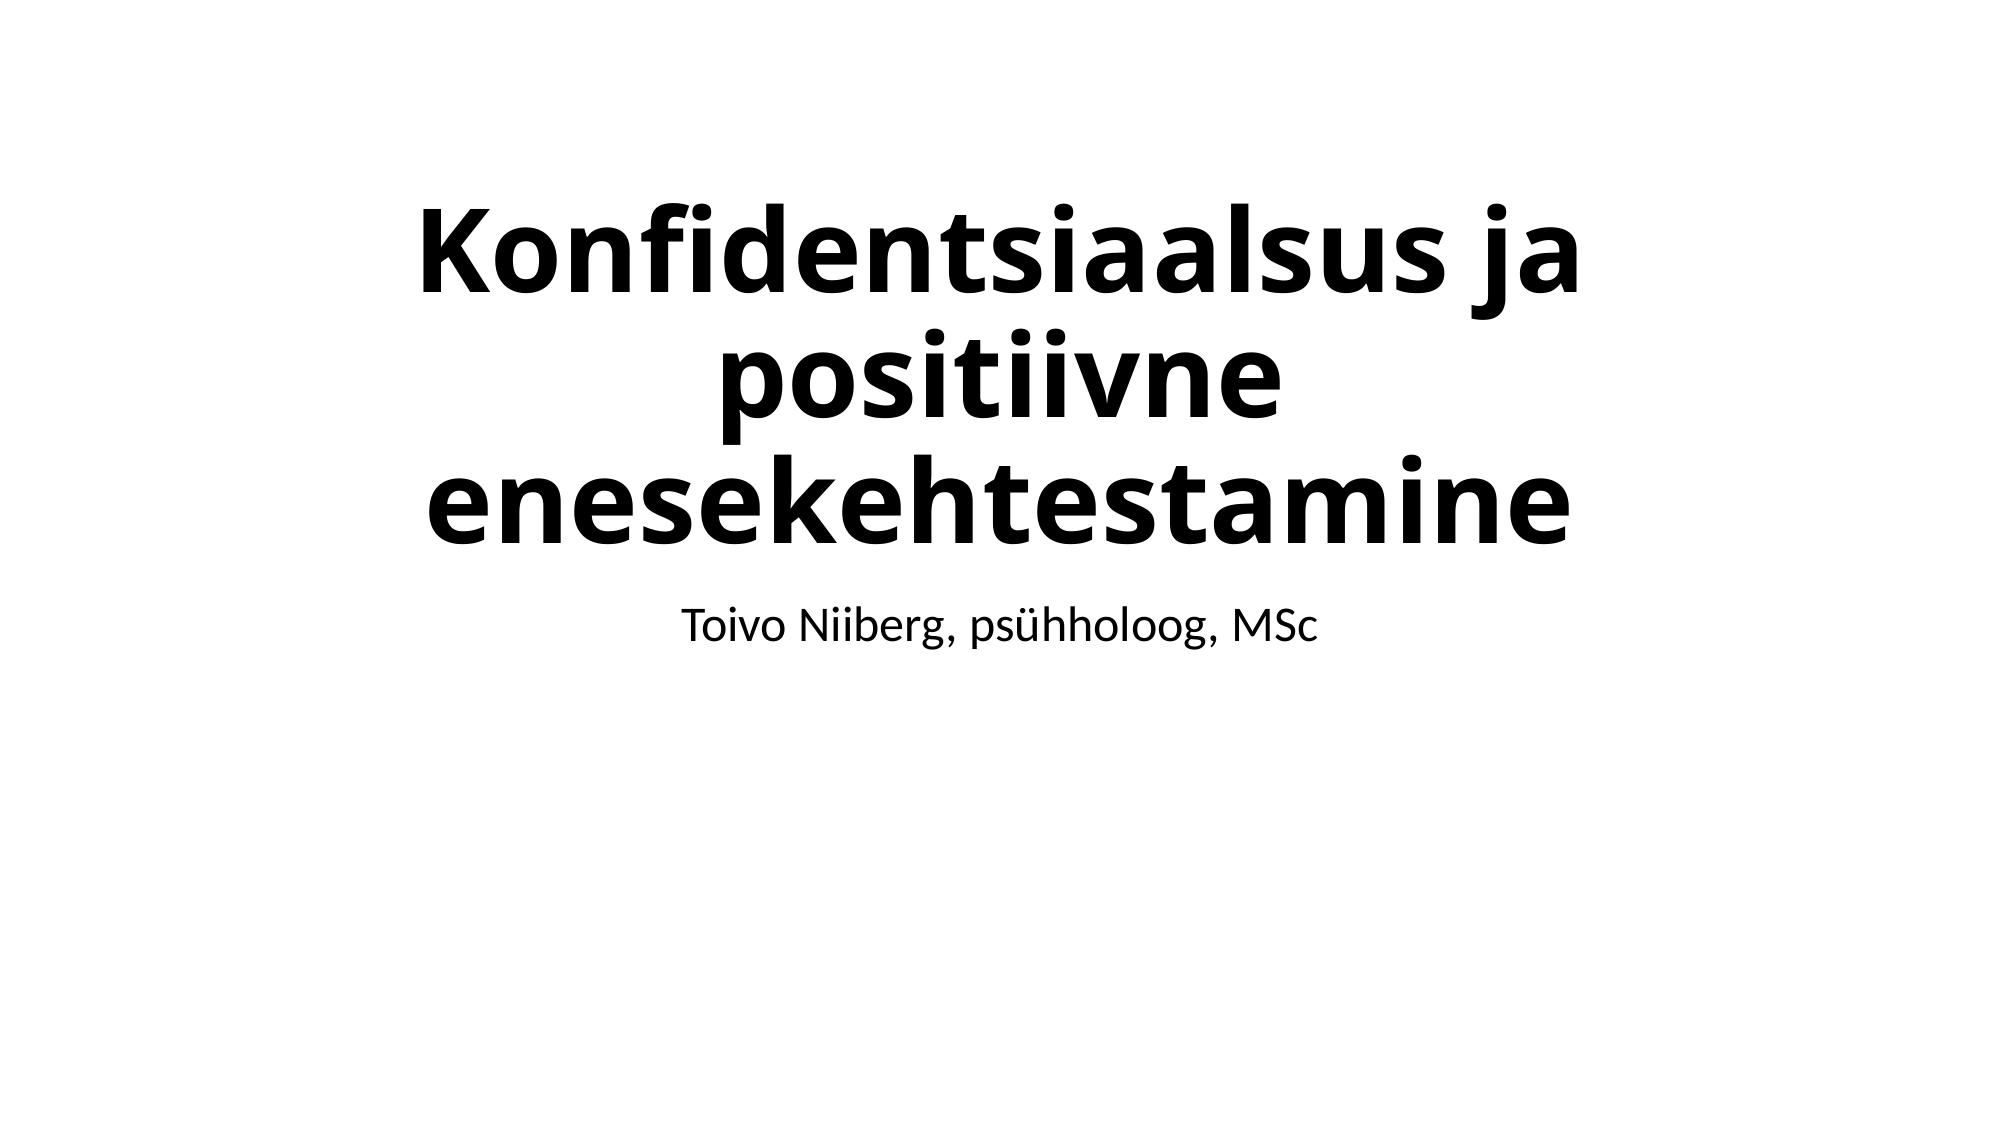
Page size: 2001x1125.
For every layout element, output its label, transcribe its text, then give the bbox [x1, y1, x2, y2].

subtitle Toivo Niiberg, psühholoog, MSc [249, 590, 1750, 863]
title Konfidentsiaalsus ja positiivne enesekehtestamine [249, 184, 1750, 576]
